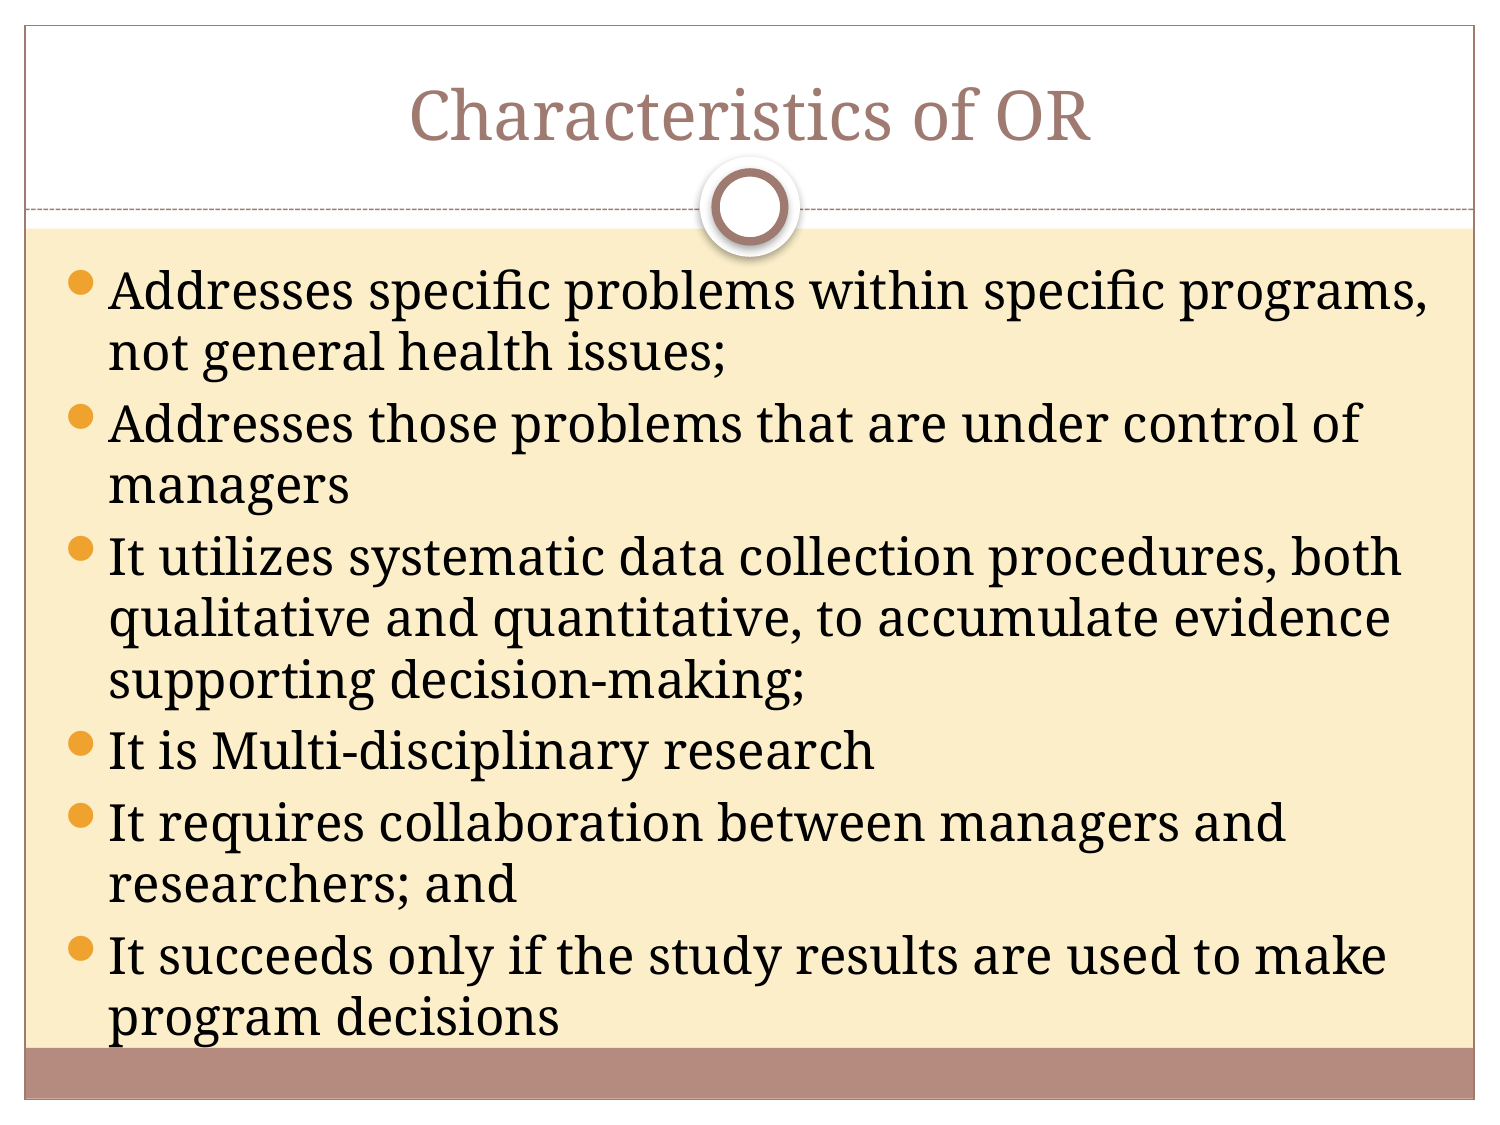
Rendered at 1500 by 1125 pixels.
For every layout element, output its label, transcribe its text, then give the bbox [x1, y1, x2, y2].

list Addresses specific problems within specific programs, not general health issues; Addresses those problems that are under control of managers It utilizes systematic data collection procedures, both qualitative and quantitative, to accumulate evidence supporting decision-making; It is Multi-disciplinary research It requires collaboration between managers and researchers; and It succeeds only if the study results are used to make program decisions [49, 250, 1445, 1055]
title Characteristics of OR [49, 37, 1450, 163]
